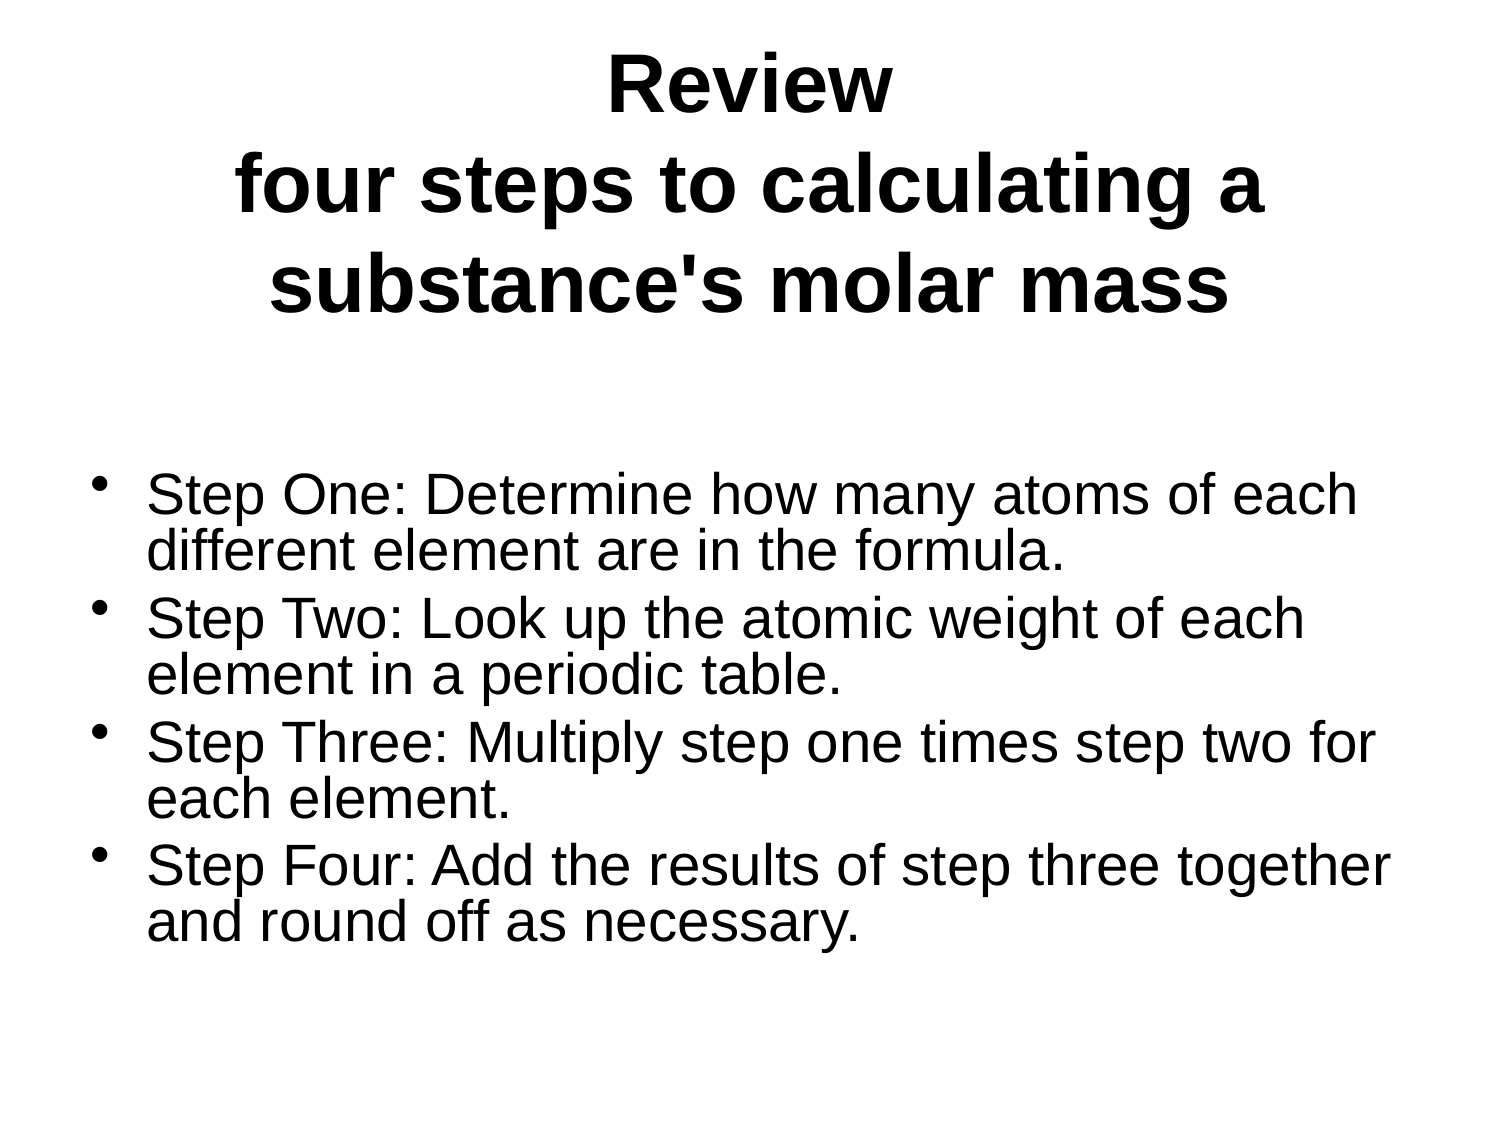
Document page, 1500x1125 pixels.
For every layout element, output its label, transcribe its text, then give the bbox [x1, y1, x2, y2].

title Review four steps to calculating a substance's molar mass [74, 44, 1426, 413]
list Step One: Determine how many atoms of each different element are in the formula. Step Two: Look up the atomic weight of each element in a periodic table. Step Three: Multiply step one times step two for each element. Step Four: Add the results of step three together and round off as necessary. [74, 462, 1426, 1006]
